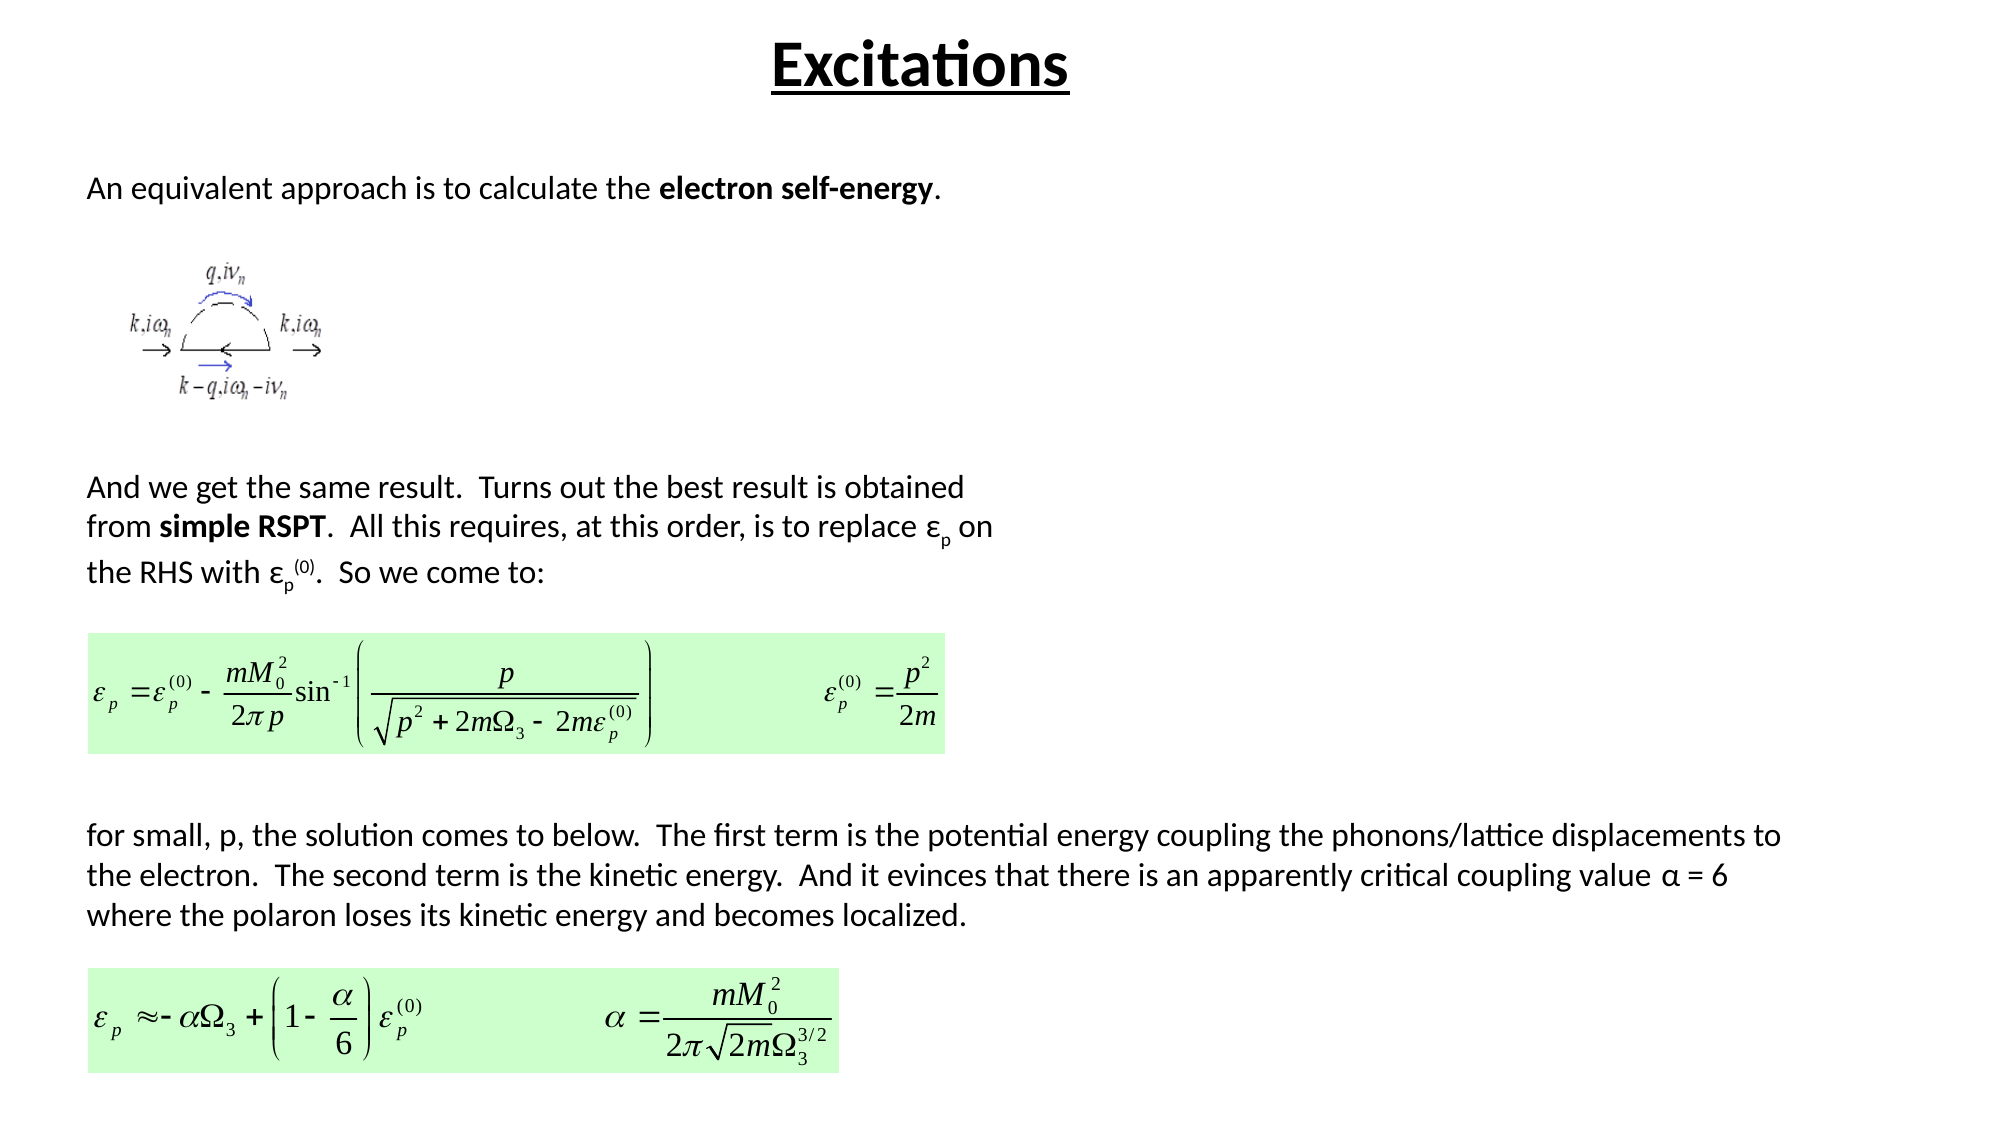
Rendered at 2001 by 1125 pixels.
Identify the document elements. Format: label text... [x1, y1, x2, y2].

text_box An equivalent approach is to calculate the electron self-energy. [71, 159, 1059, 214]
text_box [88, 968, 839, 1074]
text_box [88, 633, 945, 755]
text_box for small, p, the solution comes to below. The first term is the potential energy coupling the phonons/lattice displacements to the electron. The second term is the kinetic energy. And it evinces that there is an apparently critical coupling value α = 6 where the polaron loses its kinetic energy and becomes localized. [71, 805, 1810, 941]
text_box And we get the same result. Turns out the best result is obtained from simple RSPT. All this requires, at this order, is to replace εp on the RHS with εp(0). So we come to: [71, 457, 1031, 603]
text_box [88, 228, 428, 434]
title Excitations [629, 8, 1212, 109]
